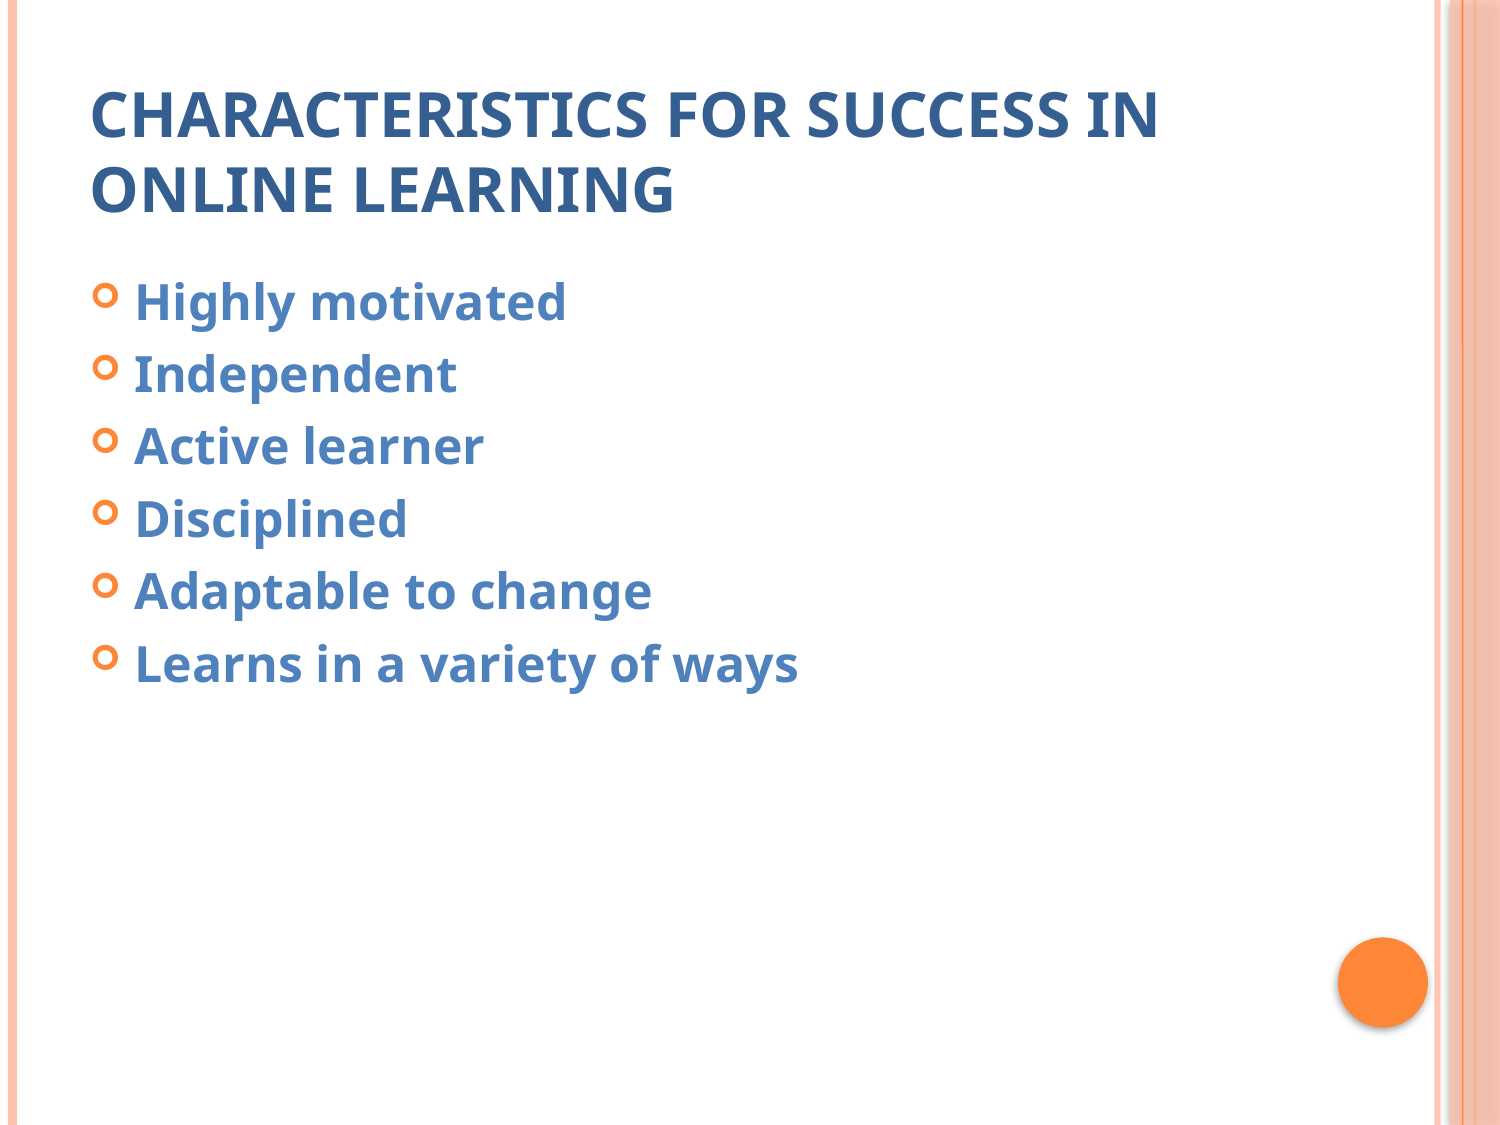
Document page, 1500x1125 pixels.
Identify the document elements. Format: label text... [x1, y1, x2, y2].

list Highly motivated Independent Active learner Disciplined Adaptable to change Learns in a variety of ways [75, 262, 1300, 1062]
title Characteristics for Success in Online Learning [75, 45, 1300, 233]
